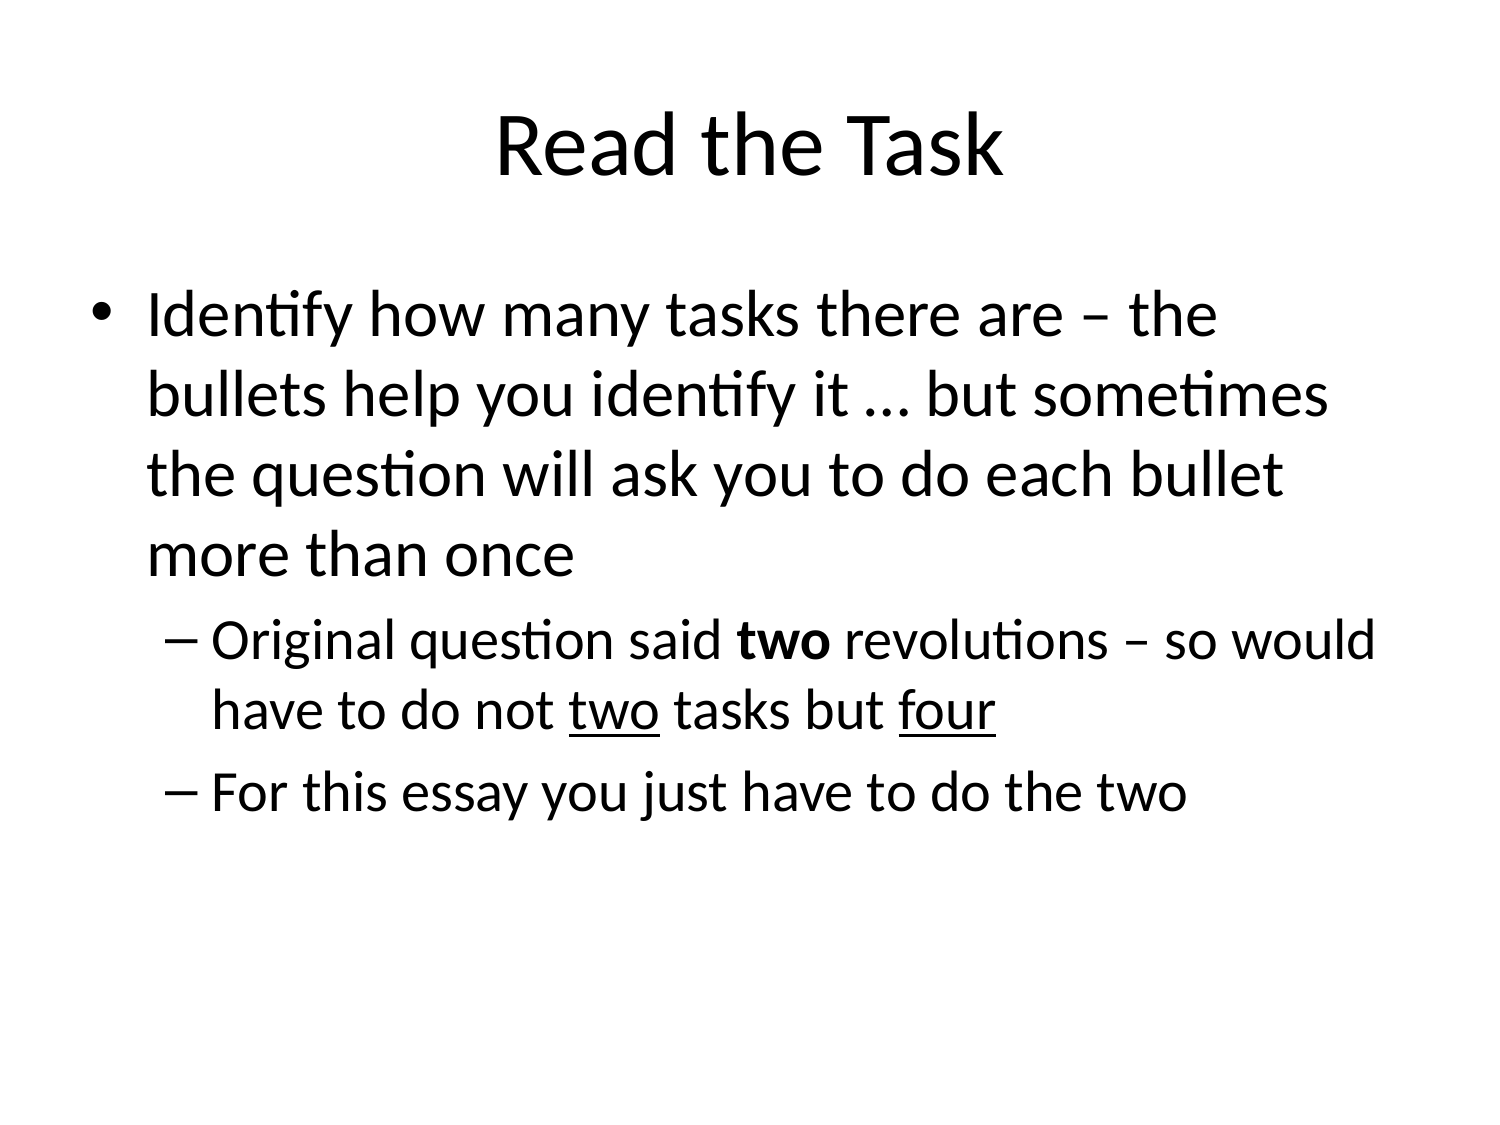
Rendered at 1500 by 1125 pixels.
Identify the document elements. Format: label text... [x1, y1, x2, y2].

list Identify how many tasks there are – the bullets help you identify it … but sometimes the question will ask you to do each bullet more than once Original question said two revolutions – so would have to do not two tasks but four For this essay you just have to do the two [75, 262, 1425, 1005]
title Read the Task [75, 45, 1425, 233]
